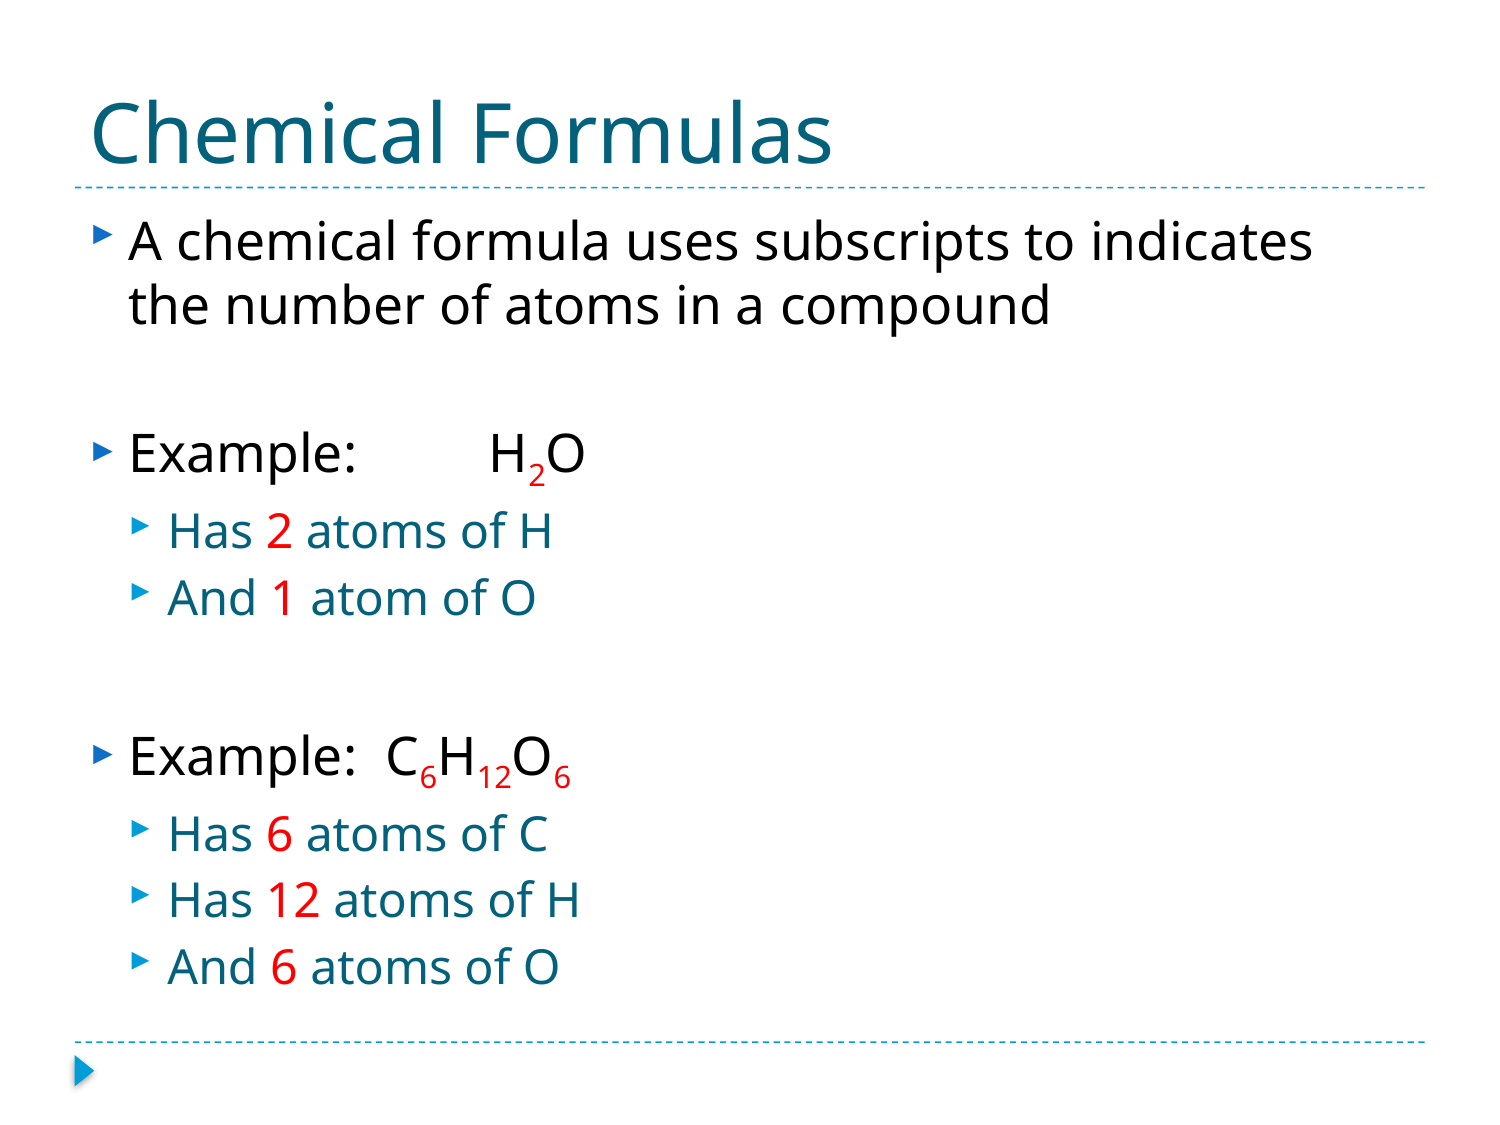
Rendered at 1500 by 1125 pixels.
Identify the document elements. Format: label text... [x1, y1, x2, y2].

list A chemical formula uses subscripts to indicates the number of atoms in a compound Example: H2O Has 2 atoms of H And 1 atom of O Example: C6H12O6 Has 6 atoms of C Has 12 atoms of H And 6 atoms of O [75, 200, 1425, 1010]
title Chemical Formulas [75, 24, 1425, 188]
